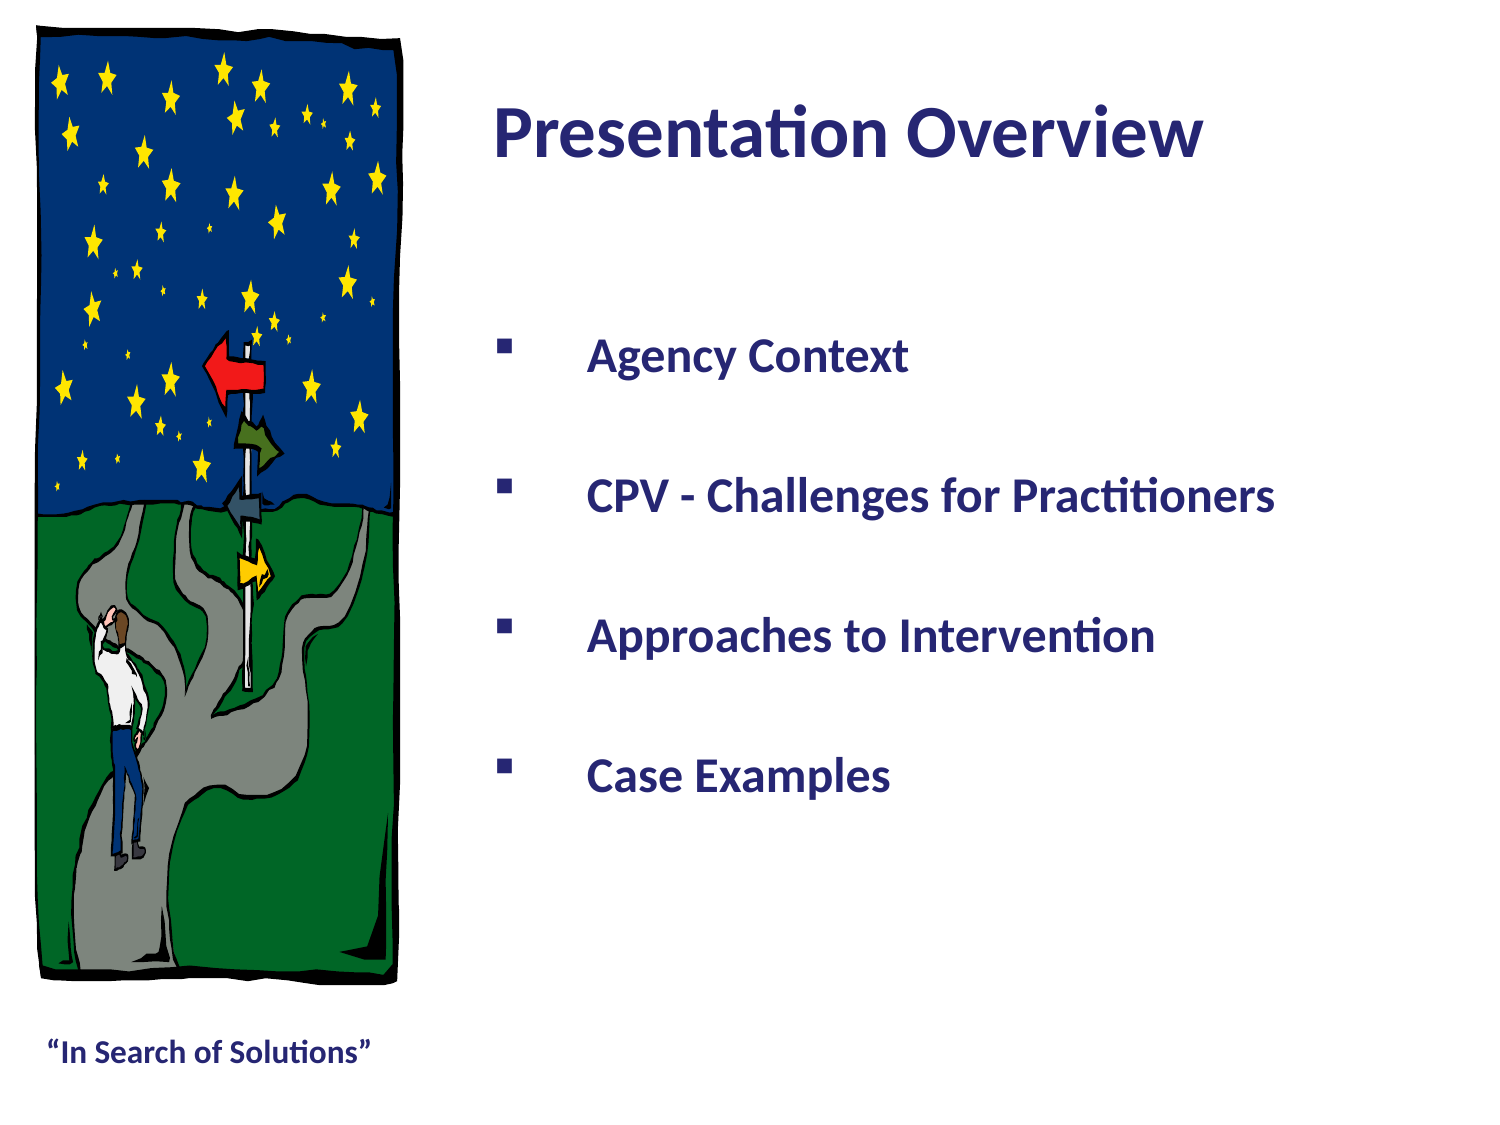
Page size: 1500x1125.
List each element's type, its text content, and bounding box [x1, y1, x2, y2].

text_box Presentation Overview Agency Context CPV - Challenges for Practitioners Approaches to Intervention Case Examples [478, 75, 1459, 892]
text_box “In Search of Solutions” [31, 1023, 388, 1078]
picture [34, 18, 408, 994]
